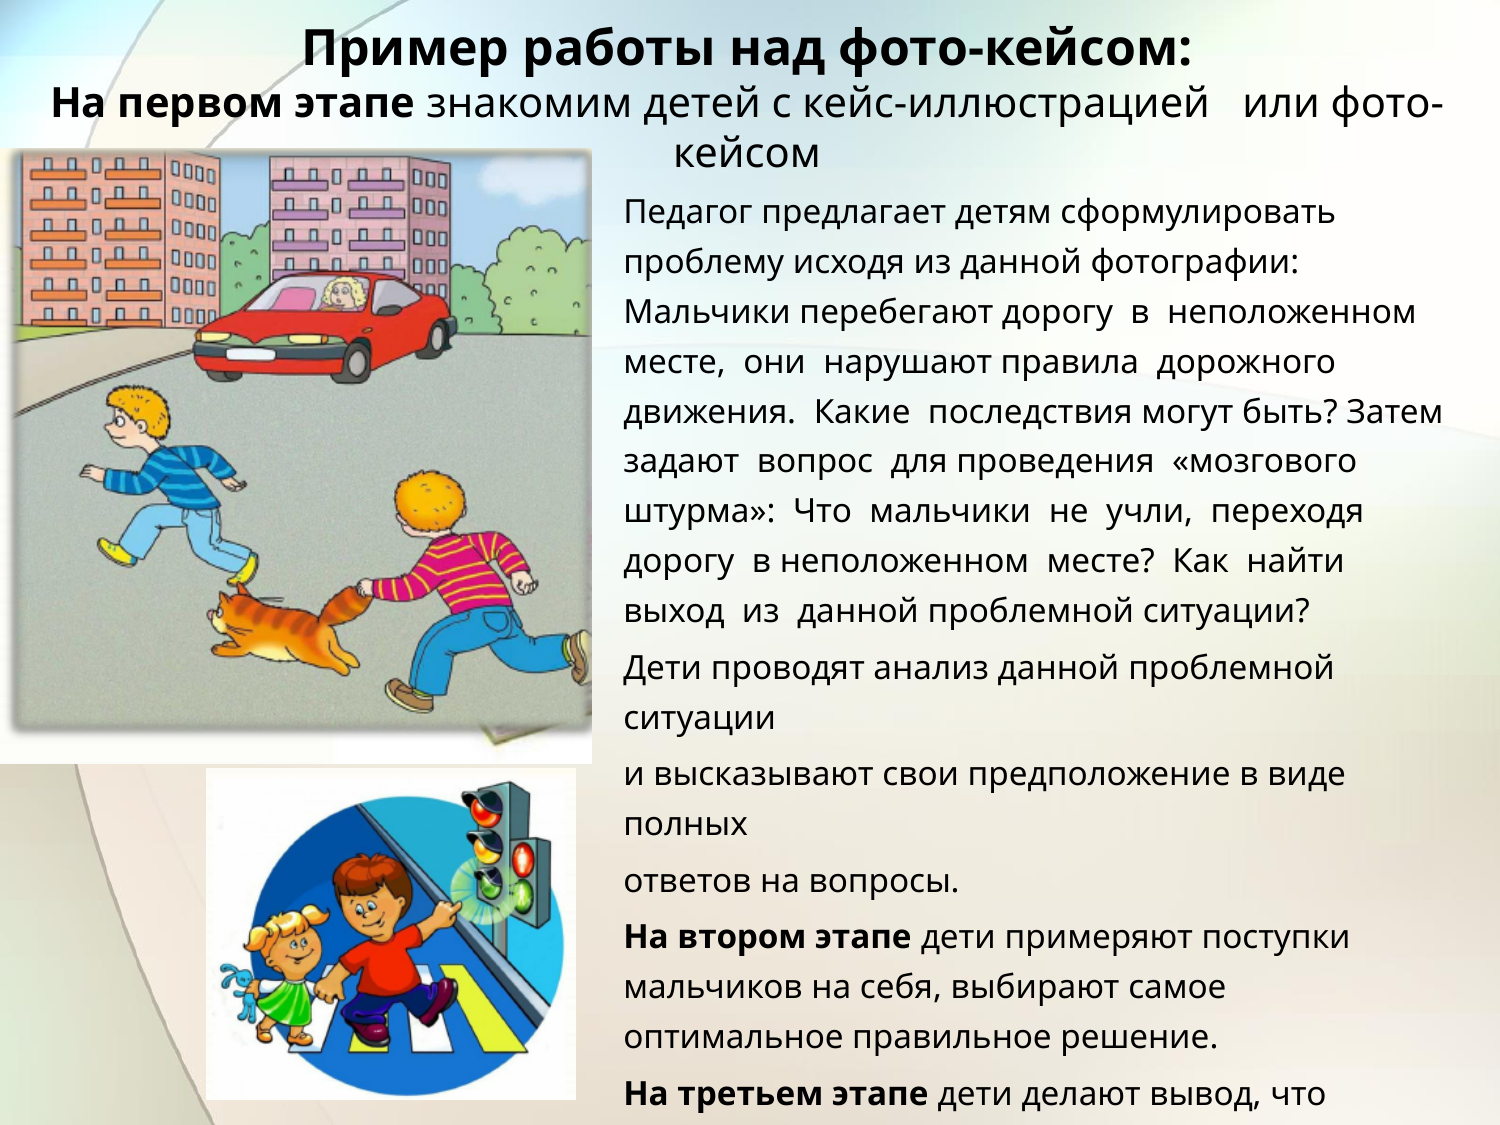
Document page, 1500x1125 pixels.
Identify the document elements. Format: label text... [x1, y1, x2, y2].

title Пример работы над фото-кейсом: На первом этапе знакомим детей с кейс-иллюстрацией или фото-кейсом [0, 19, 1495, 173]
list Педагог предлагает детям сформулировать проблему исходя из данной фотографии: Мальчики перебегают дорогу в неположенном месте, они нарушают правила дорожного движения. Какие последствия могут быть? Затем задают вопрос для проведения «мозгового штурма»: Что мальчики не учли, переходя дорогу в неположенном месте? Как найти выход из данной проблемной ситуации? Дети проводят анализ данной проблемной ситуации и высказывают свои предположение в виде полных ответов на вопросы. На втором этапе дети примеряют поступки мальчиков на себя, выбирают самое оптимальное правильное решение. На третьем этапе дети делают вывод, что переходить дорогу надо только по пешеходному переходу «зебре». [608, 172, 1471, 1090]
picture [0, 0, 1500, 1125]
